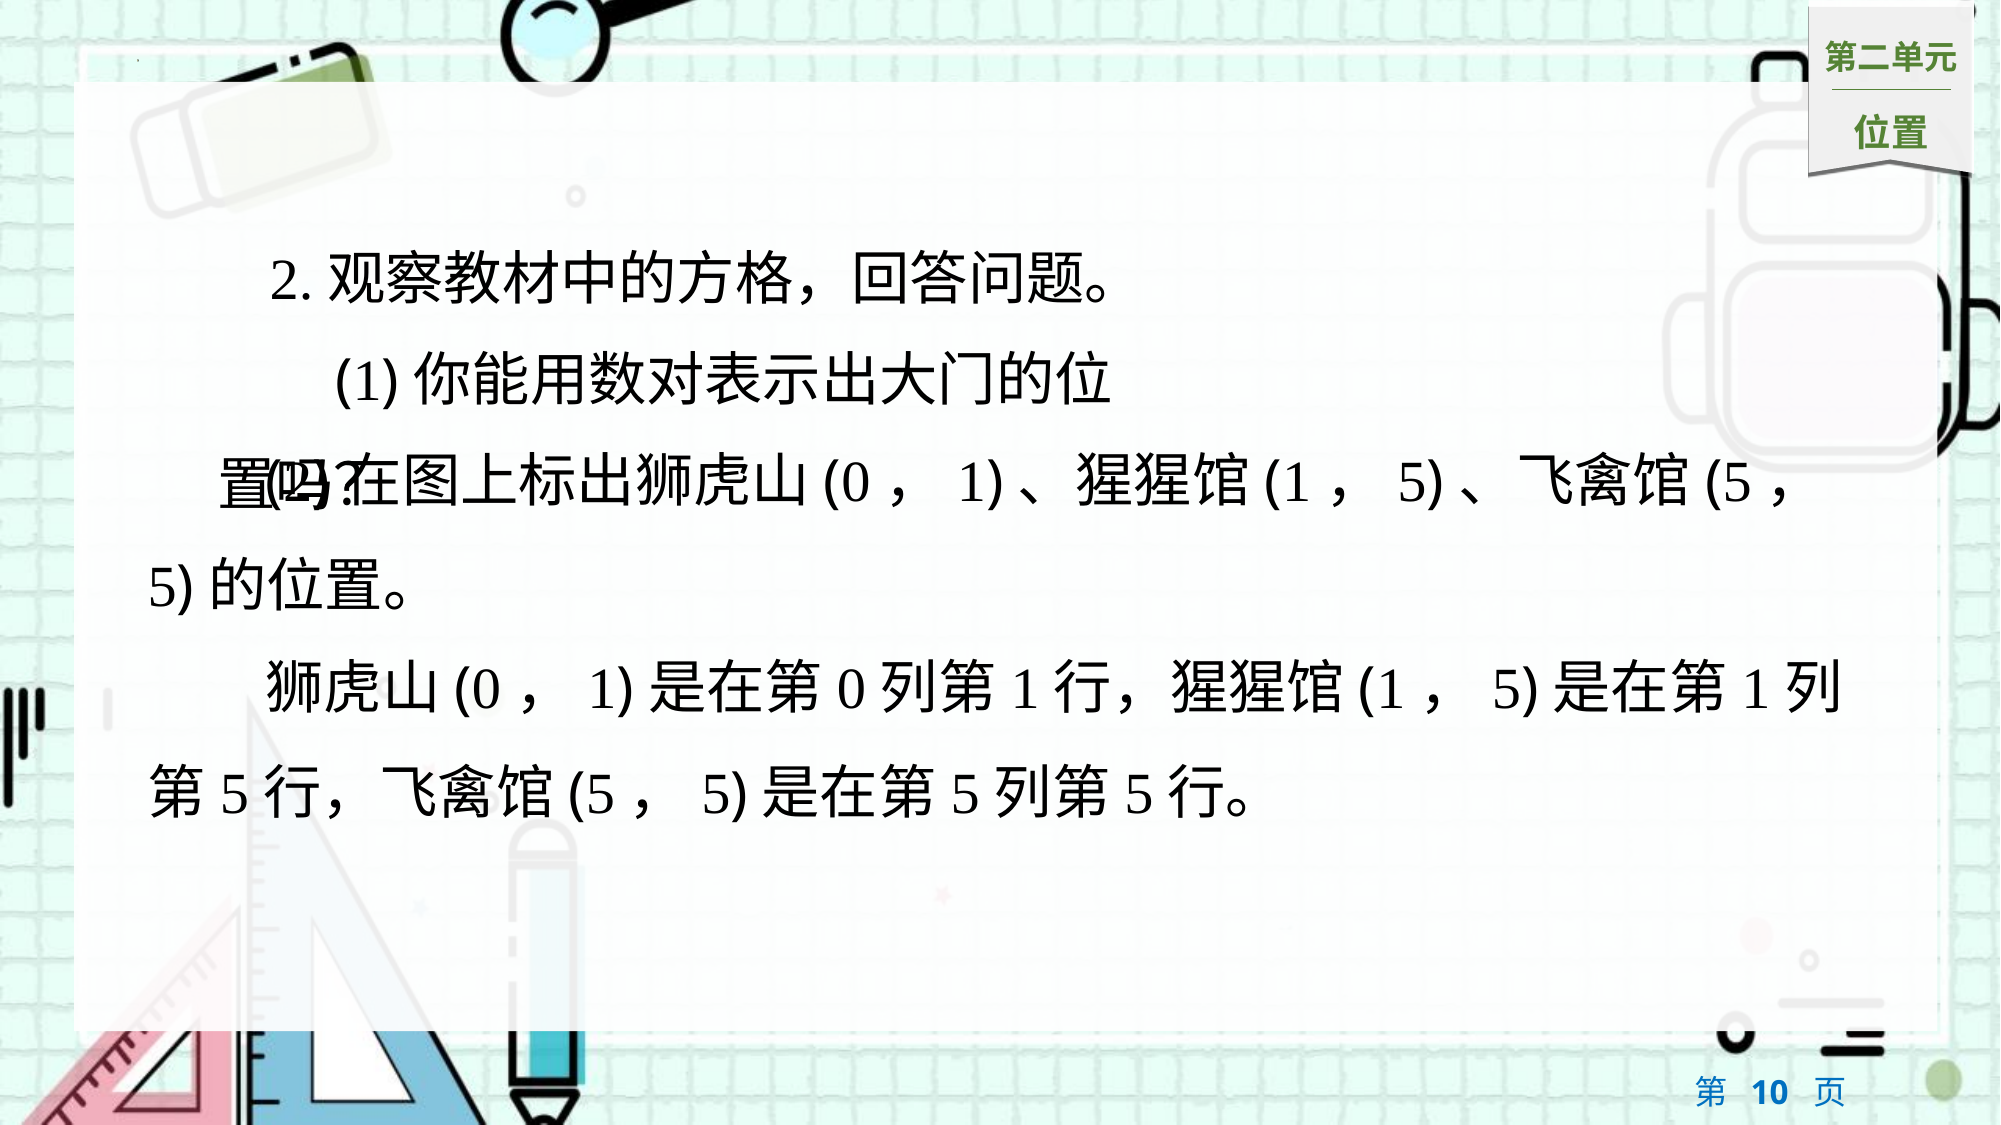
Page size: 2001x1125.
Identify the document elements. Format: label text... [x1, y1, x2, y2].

text_box 2.观察教材中的方格，回答问题。 [139, 206, 1143, 312]
text_box (1)你能用数对表示出大门的位置吗？ [217, 307, 1170, 408]
text_box (2)在图上标出狮虎山(0，1)、猩猩馆(1，5)、飞禽馆(5，5)的位置。 [147, 408, 1853, 615]
text_box 狮虎山(0，1)是在第0列第1行，猩猩馆(1，5)是在第1列第5行，飞禽馆(5，5)是在第5列第5行。 [147, 615, 1853, 826]
picture [0, 0, 2000, 1125]
picture [1938, 168, 1971, 176]
